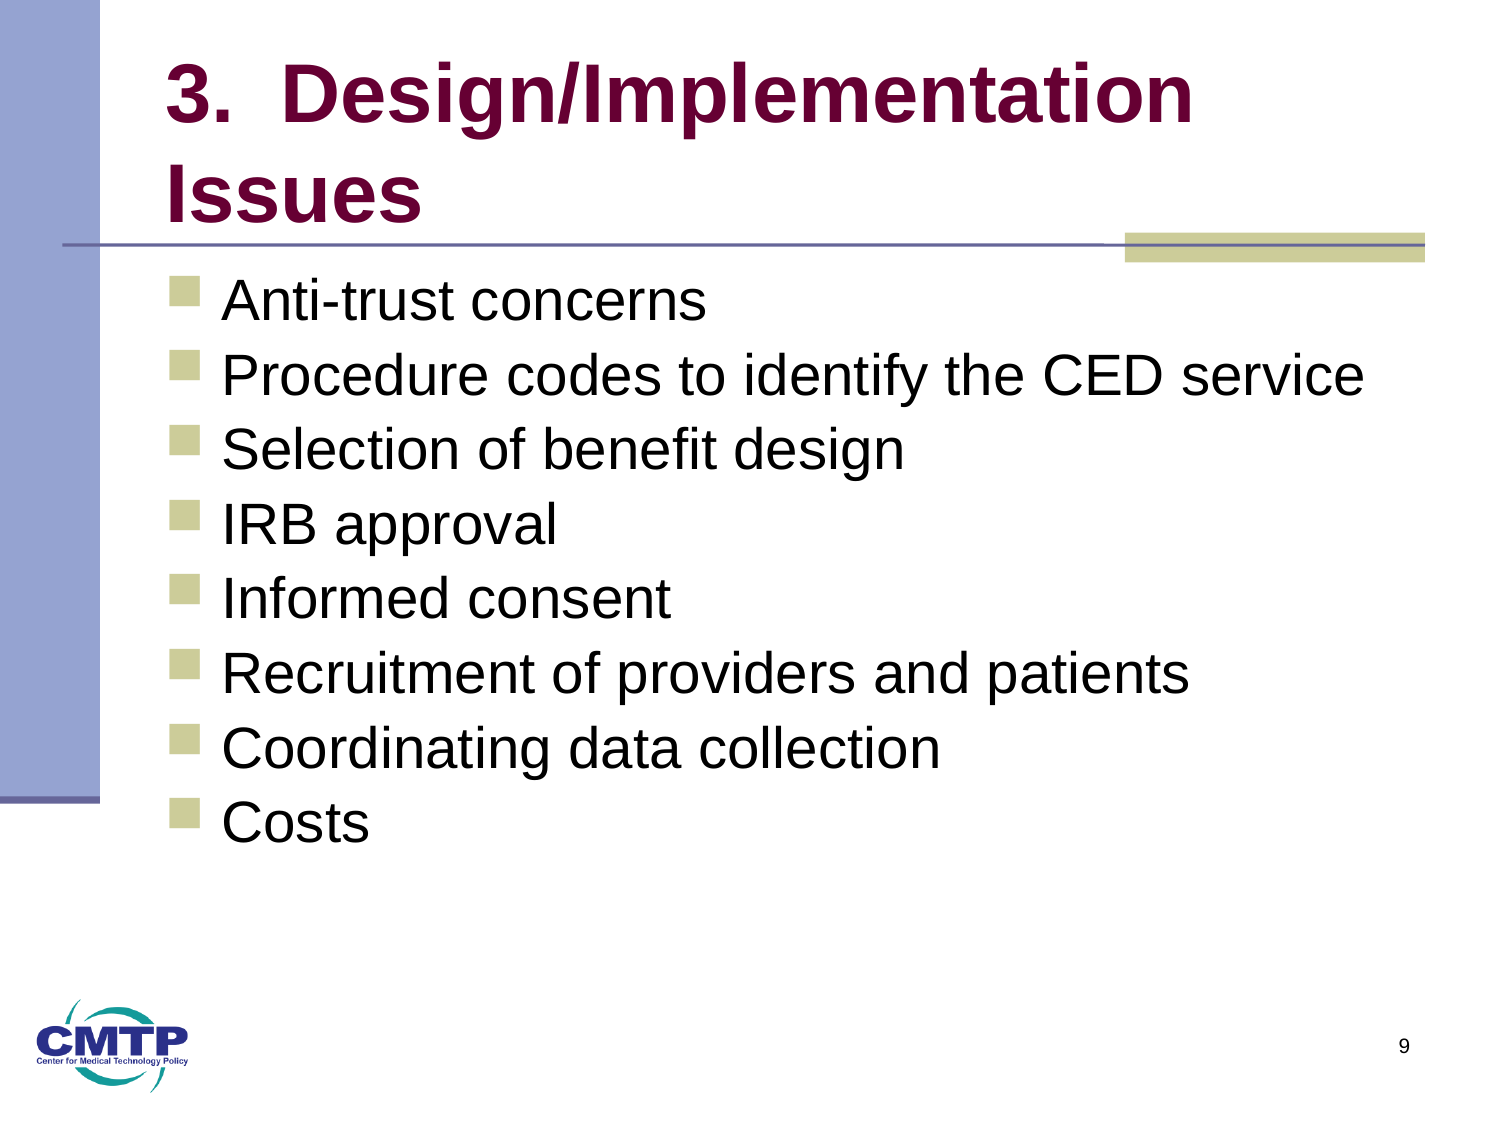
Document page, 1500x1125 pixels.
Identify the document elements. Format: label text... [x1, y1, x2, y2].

picture [34, 999, 188, 1093]
list Anti-trust concerns Procedure codes to identify the CED service Selection of benefit design IRB approval Informed consent Recruitment of providers and patients Coordinating data collection Costs [149, 262, 1426, 1006]
title 3. Design/Implementation Issues [149, 45, 1426, 234]
slide_number 9 [1112, 1024, 1426, 1101]
